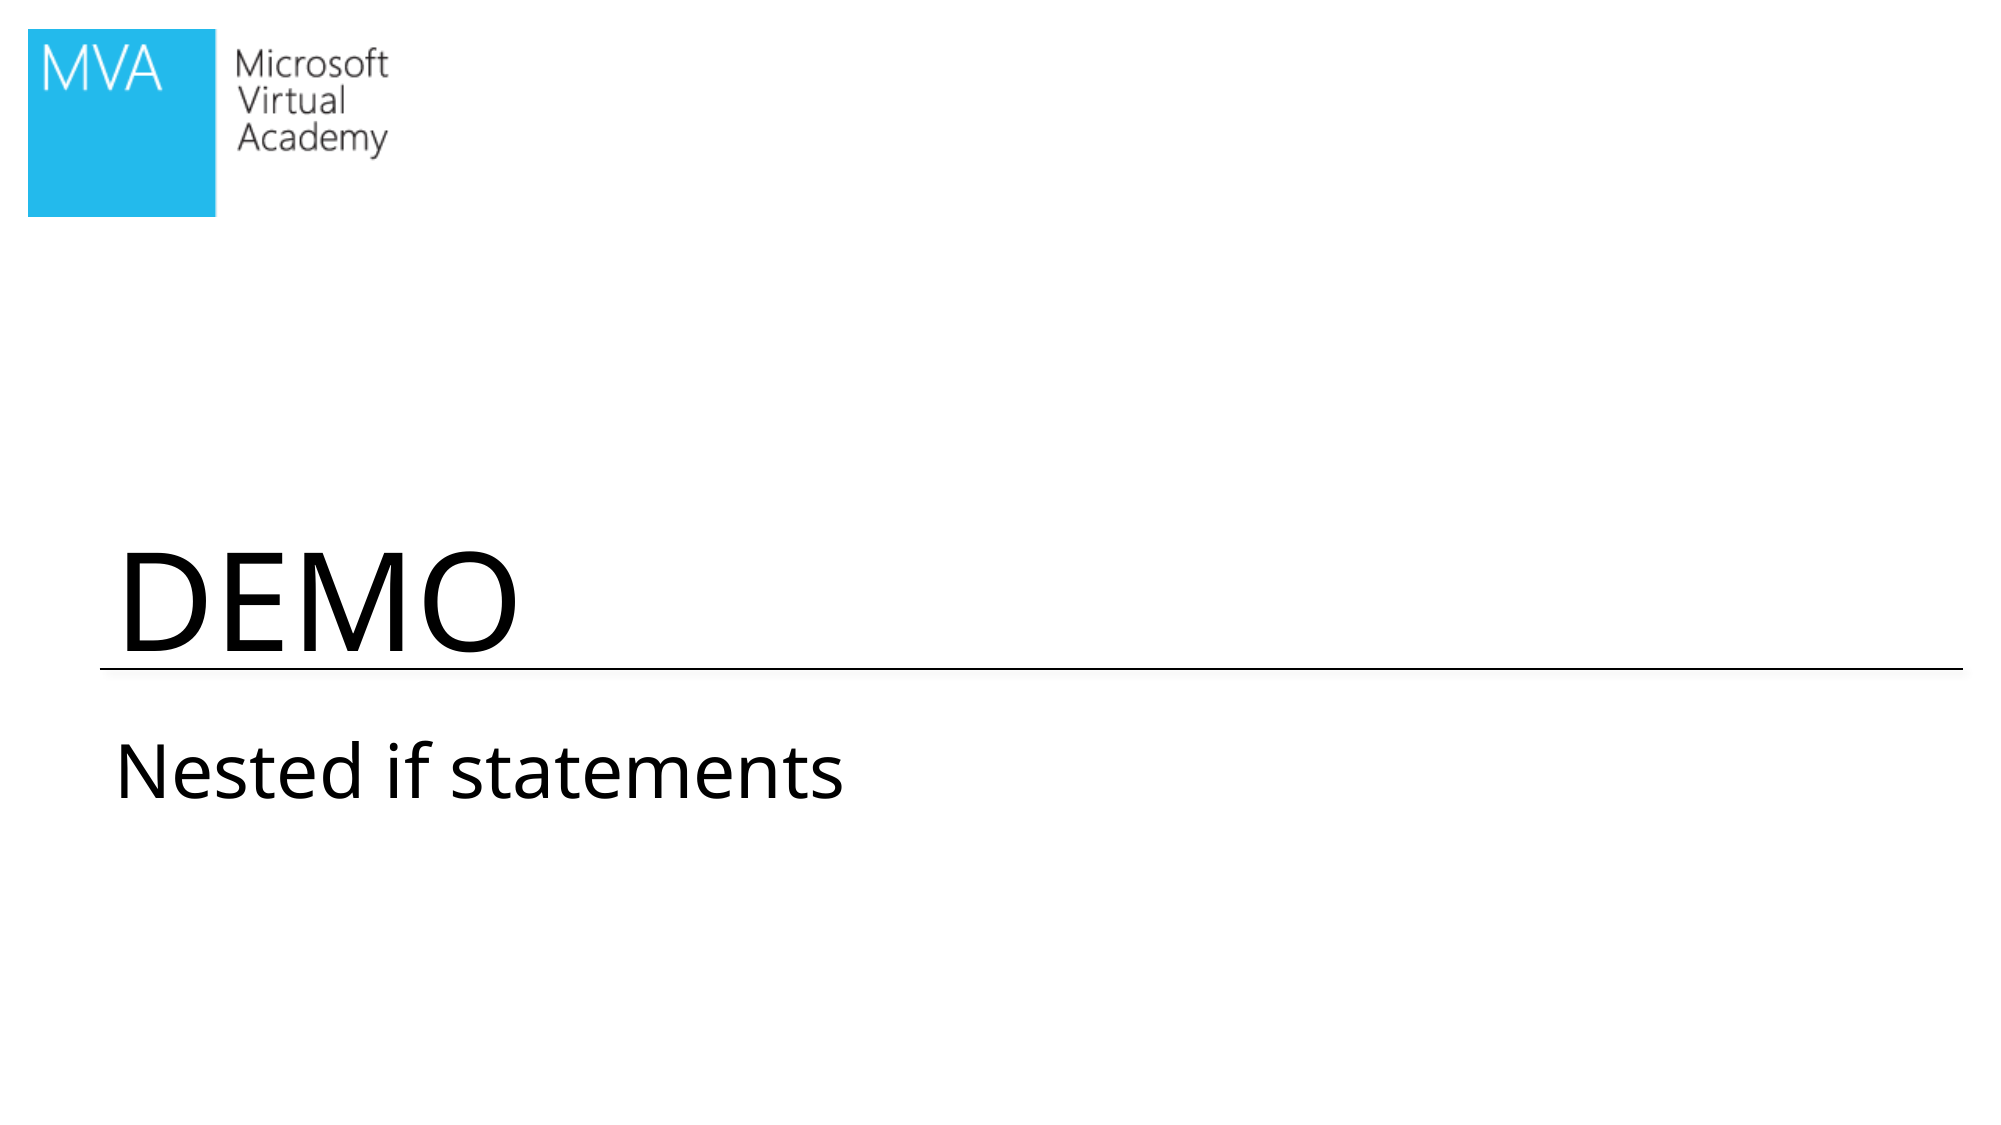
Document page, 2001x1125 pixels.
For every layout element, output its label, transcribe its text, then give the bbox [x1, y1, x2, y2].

title Nested if statements [99, 733, 1976, 1009]
picture [28, 29, 497, 217]
